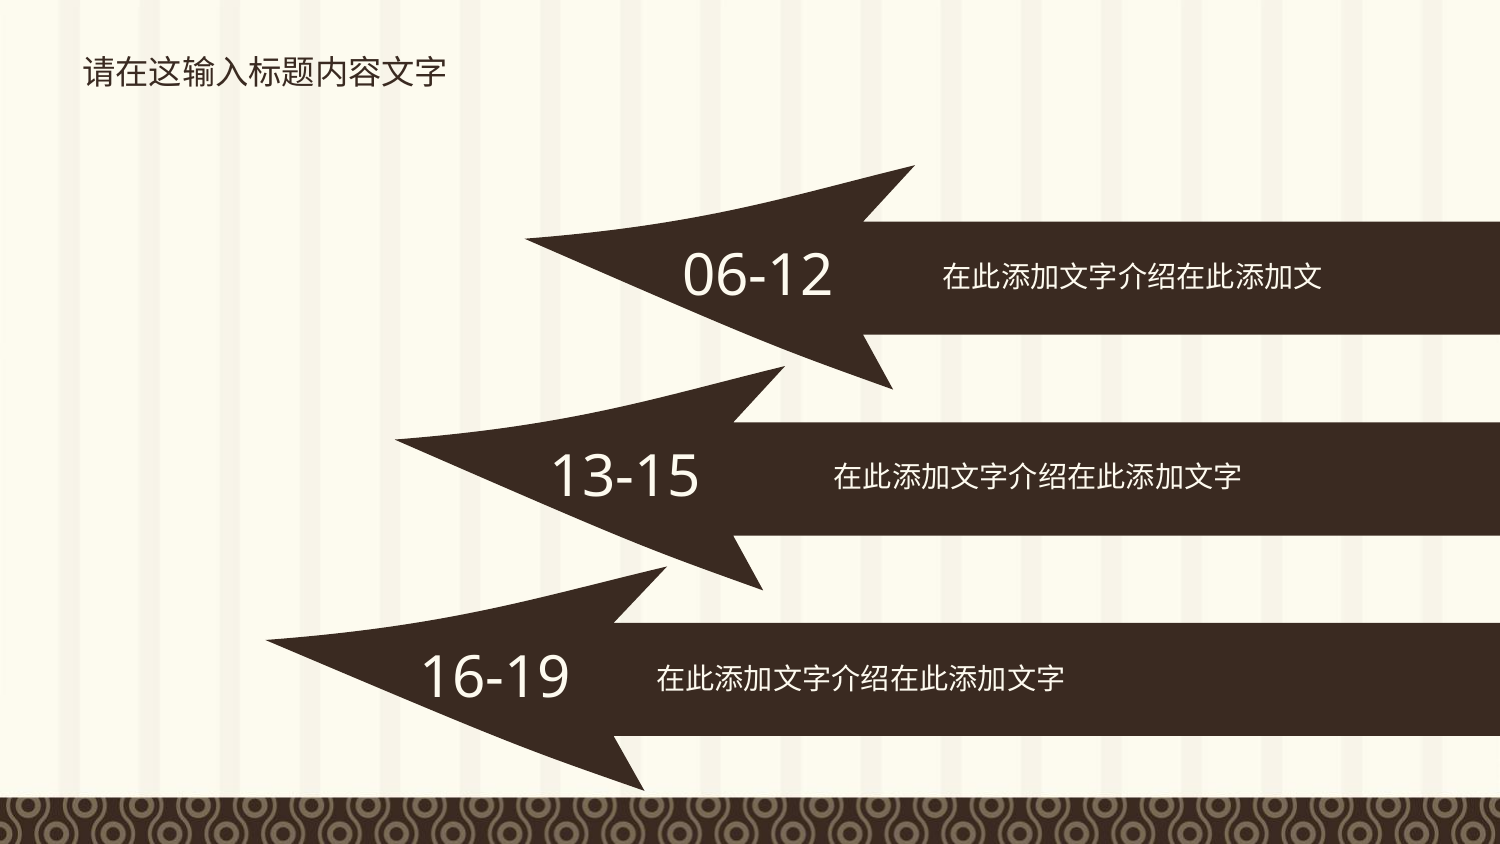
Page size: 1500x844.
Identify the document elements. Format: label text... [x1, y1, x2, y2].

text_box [524, 164, 1500, 365]
picture [0, 0, 1500, 844]
text_box 请在这输入标题内容文字 [67, 43, 703, 99]
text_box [394, 365, 1500, 591]
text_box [265, 566, 1500, 792]
